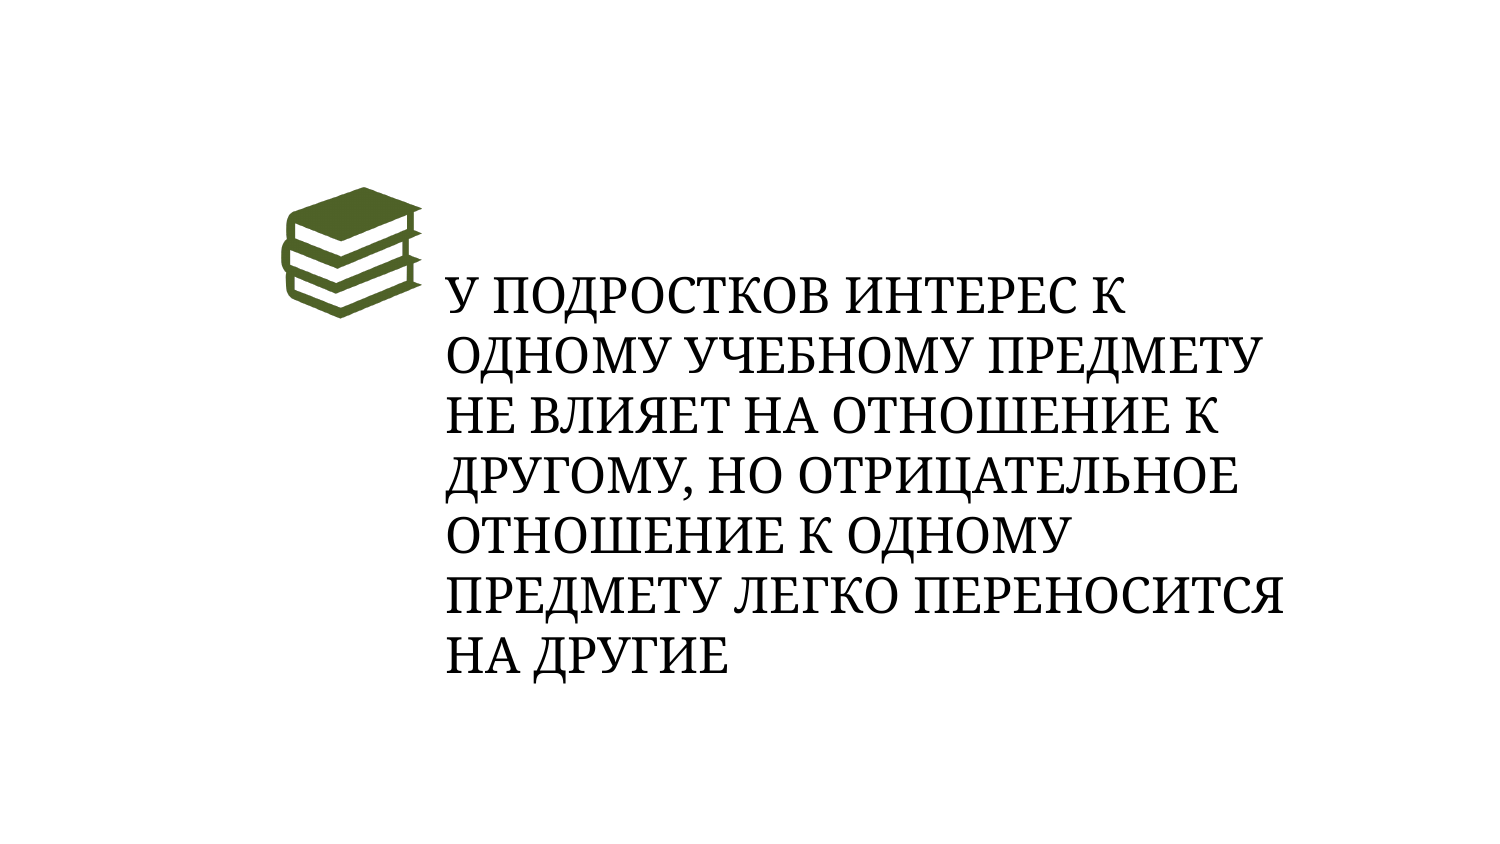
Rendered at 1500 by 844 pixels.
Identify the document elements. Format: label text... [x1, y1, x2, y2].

text_box У ПОДРОСТКОВ ИНТЕРЕС К ОДНОМУ УЧЕБНОМУ ПРЕДМЕТУ НЕ ВЛИЯЕТ НА ОТНОШЕНИЕ К ДРУГОМУ, НО ОТРИЦАТЕЛЬНОЕ ОТНОШЕНИЕ К ОДНОМУ ПРЕДМЕТУ ЛЕГКО ПЕРЕНОСИТСЯ НА ДРУГИЕ [430, 256, 1341, 692]
picture [272, 173, 431, 332]
